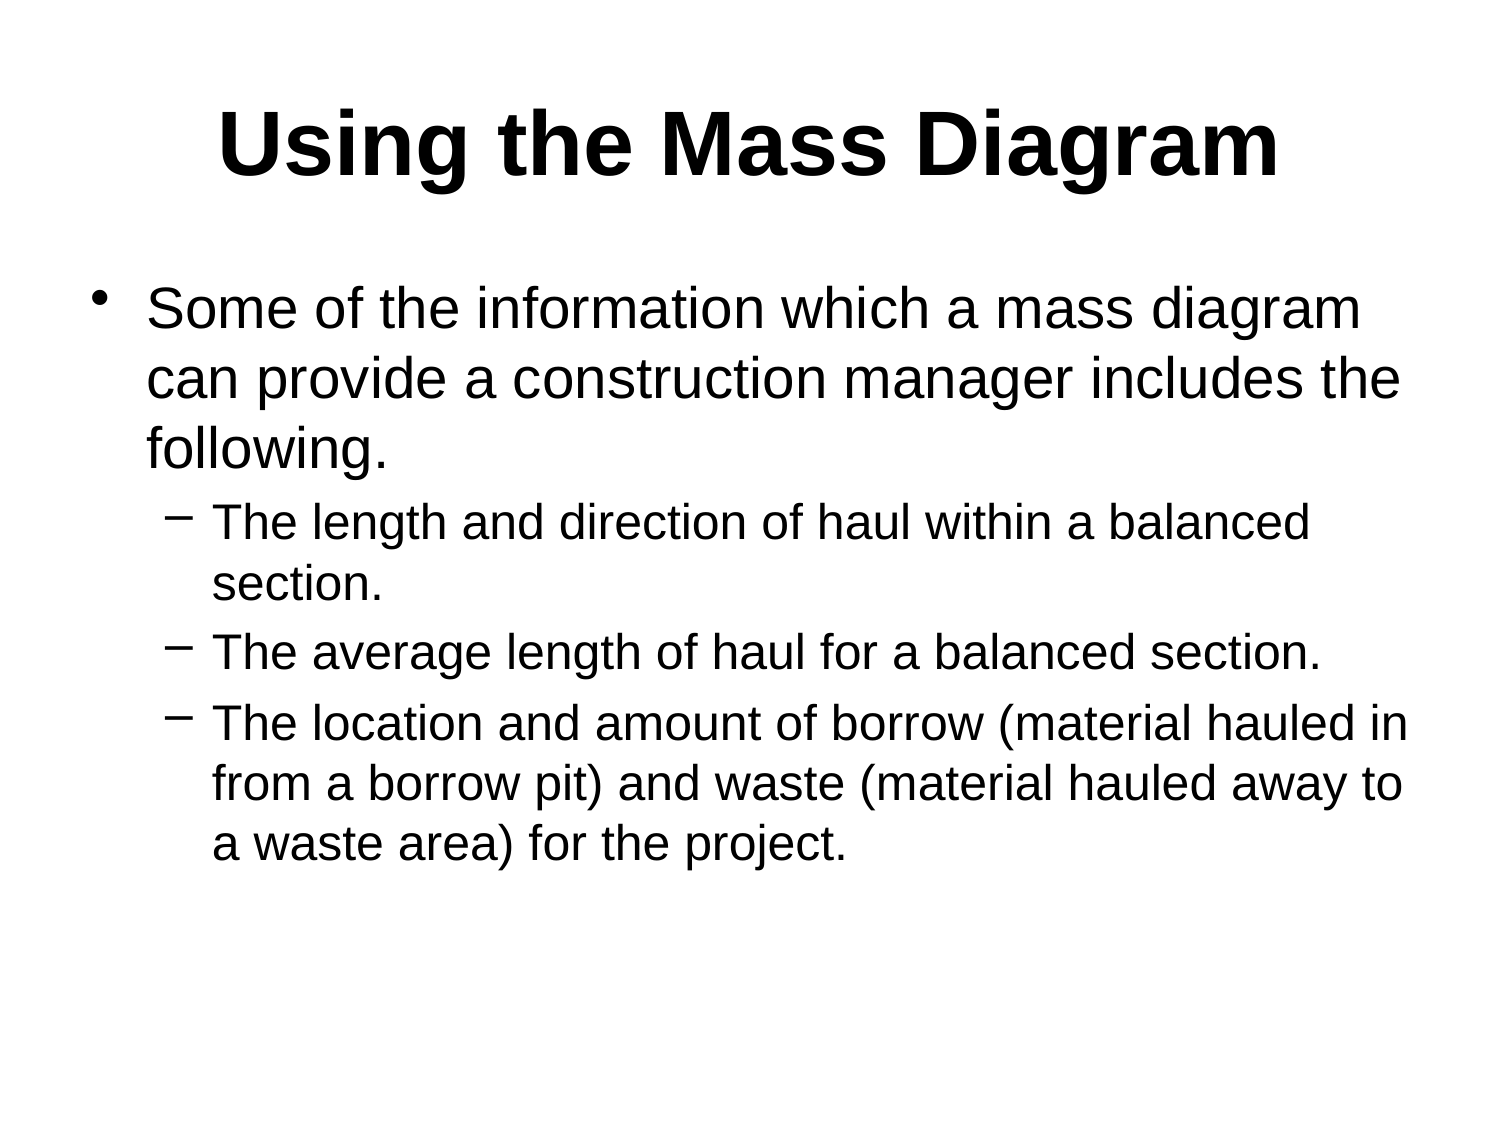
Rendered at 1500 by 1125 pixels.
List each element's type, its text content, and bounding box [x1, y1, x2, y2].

list Some of the information which a mass diagram can provide a construction manager includes the following. The length and direction of haul within a balanced section. The average length of haul for a balanced section. The location and amount of borrow (material hauled in from a borrow pit) and waste (material hauled away to a waste area) for the project. [74, 262, 1426, 1006]
title Using the Mass Diagram [74, 44, 1426, 233]
